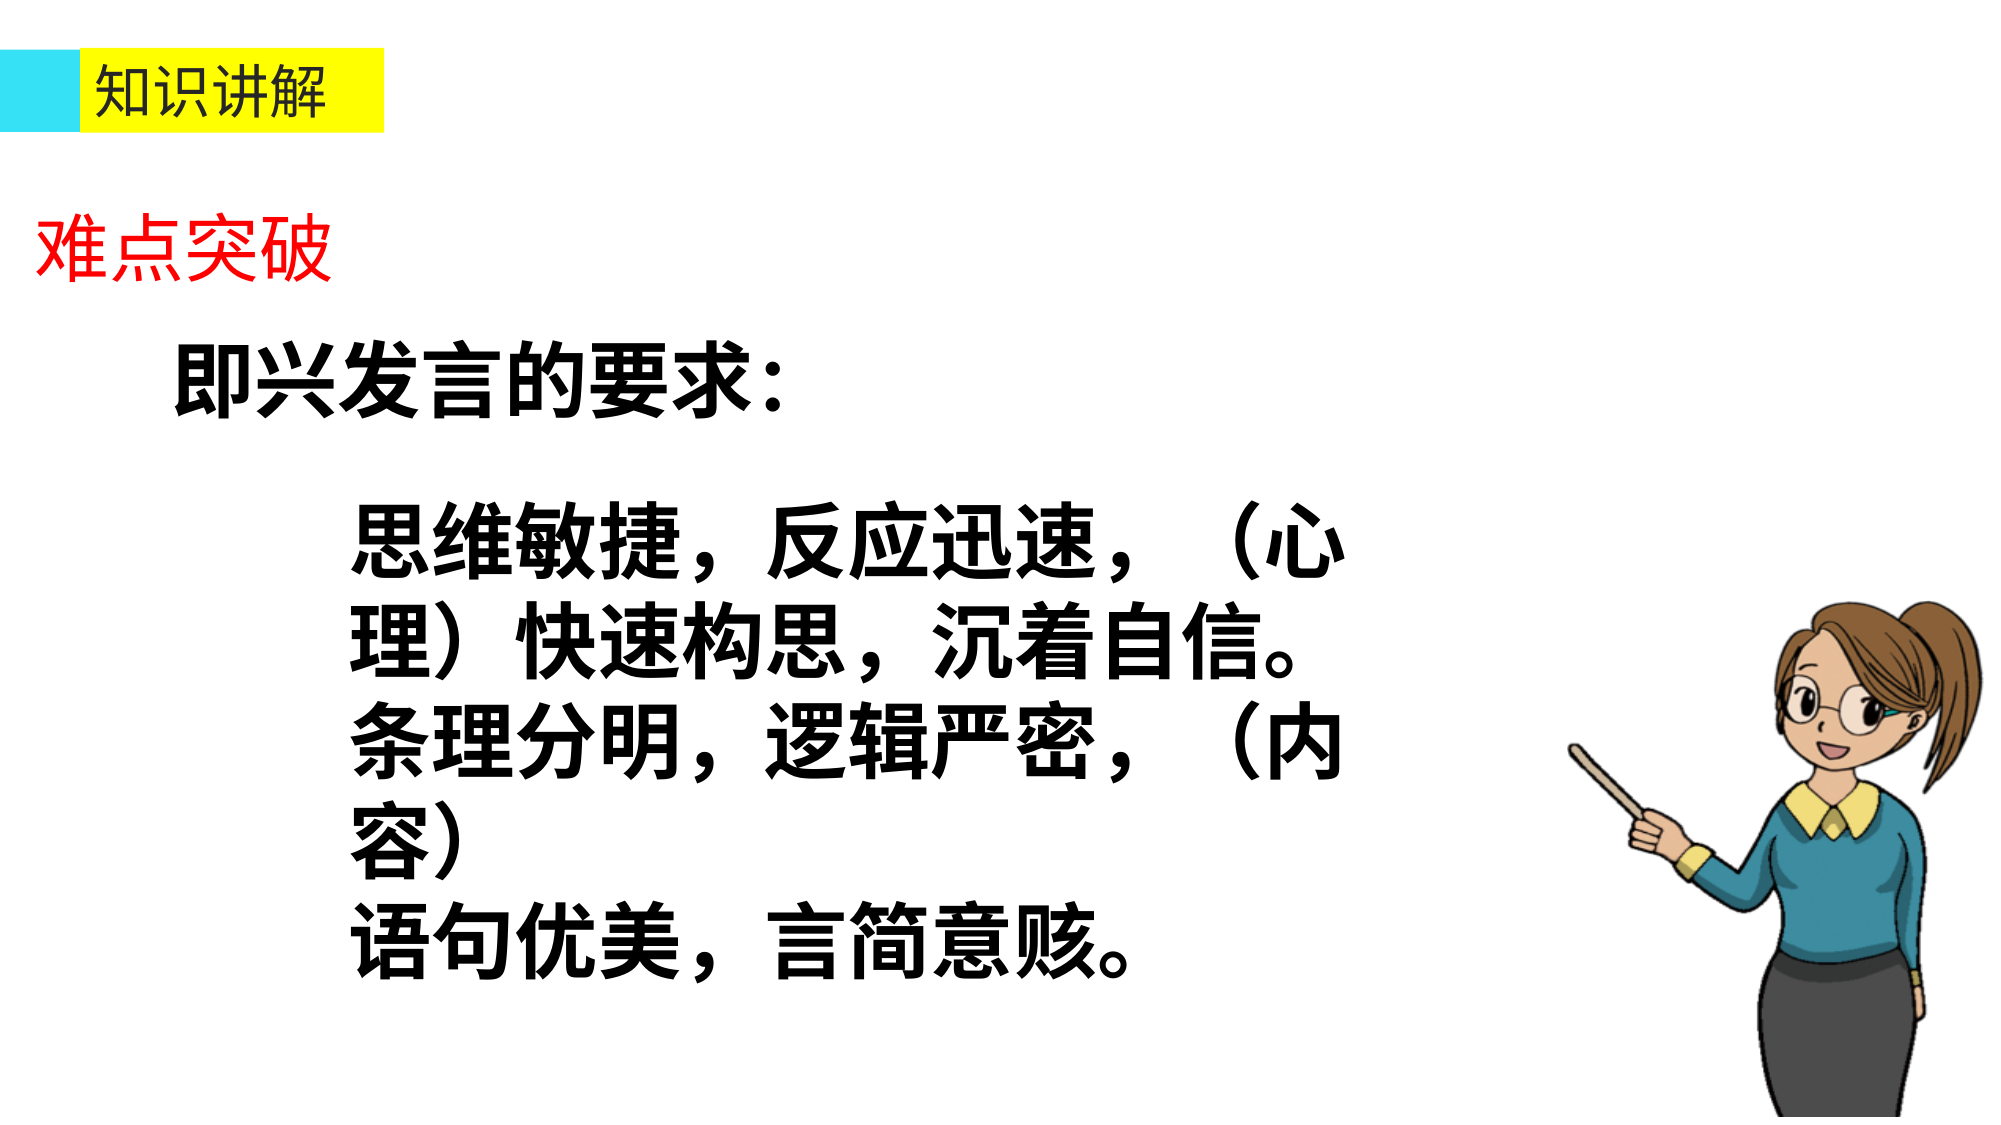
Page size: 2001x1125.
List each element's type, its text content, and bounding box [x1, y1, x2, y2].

text_box 知识讲解 [80, 47, 385, 133]
text_box [0, 49, 80, 133]
text_box 即兴发言的要求： [156, 320, 824, 436]
text_box 思维敏捷，反应迅速，（心理）快速构思，沉着自信。 条理分明，逻辑严密，（内容） 语句优美，言简意赅。 [333, 481, 1468, 997]
text_box 难点突破 [19, 148, 385, 299]
picture [1567, 600, 1984, 1117]
